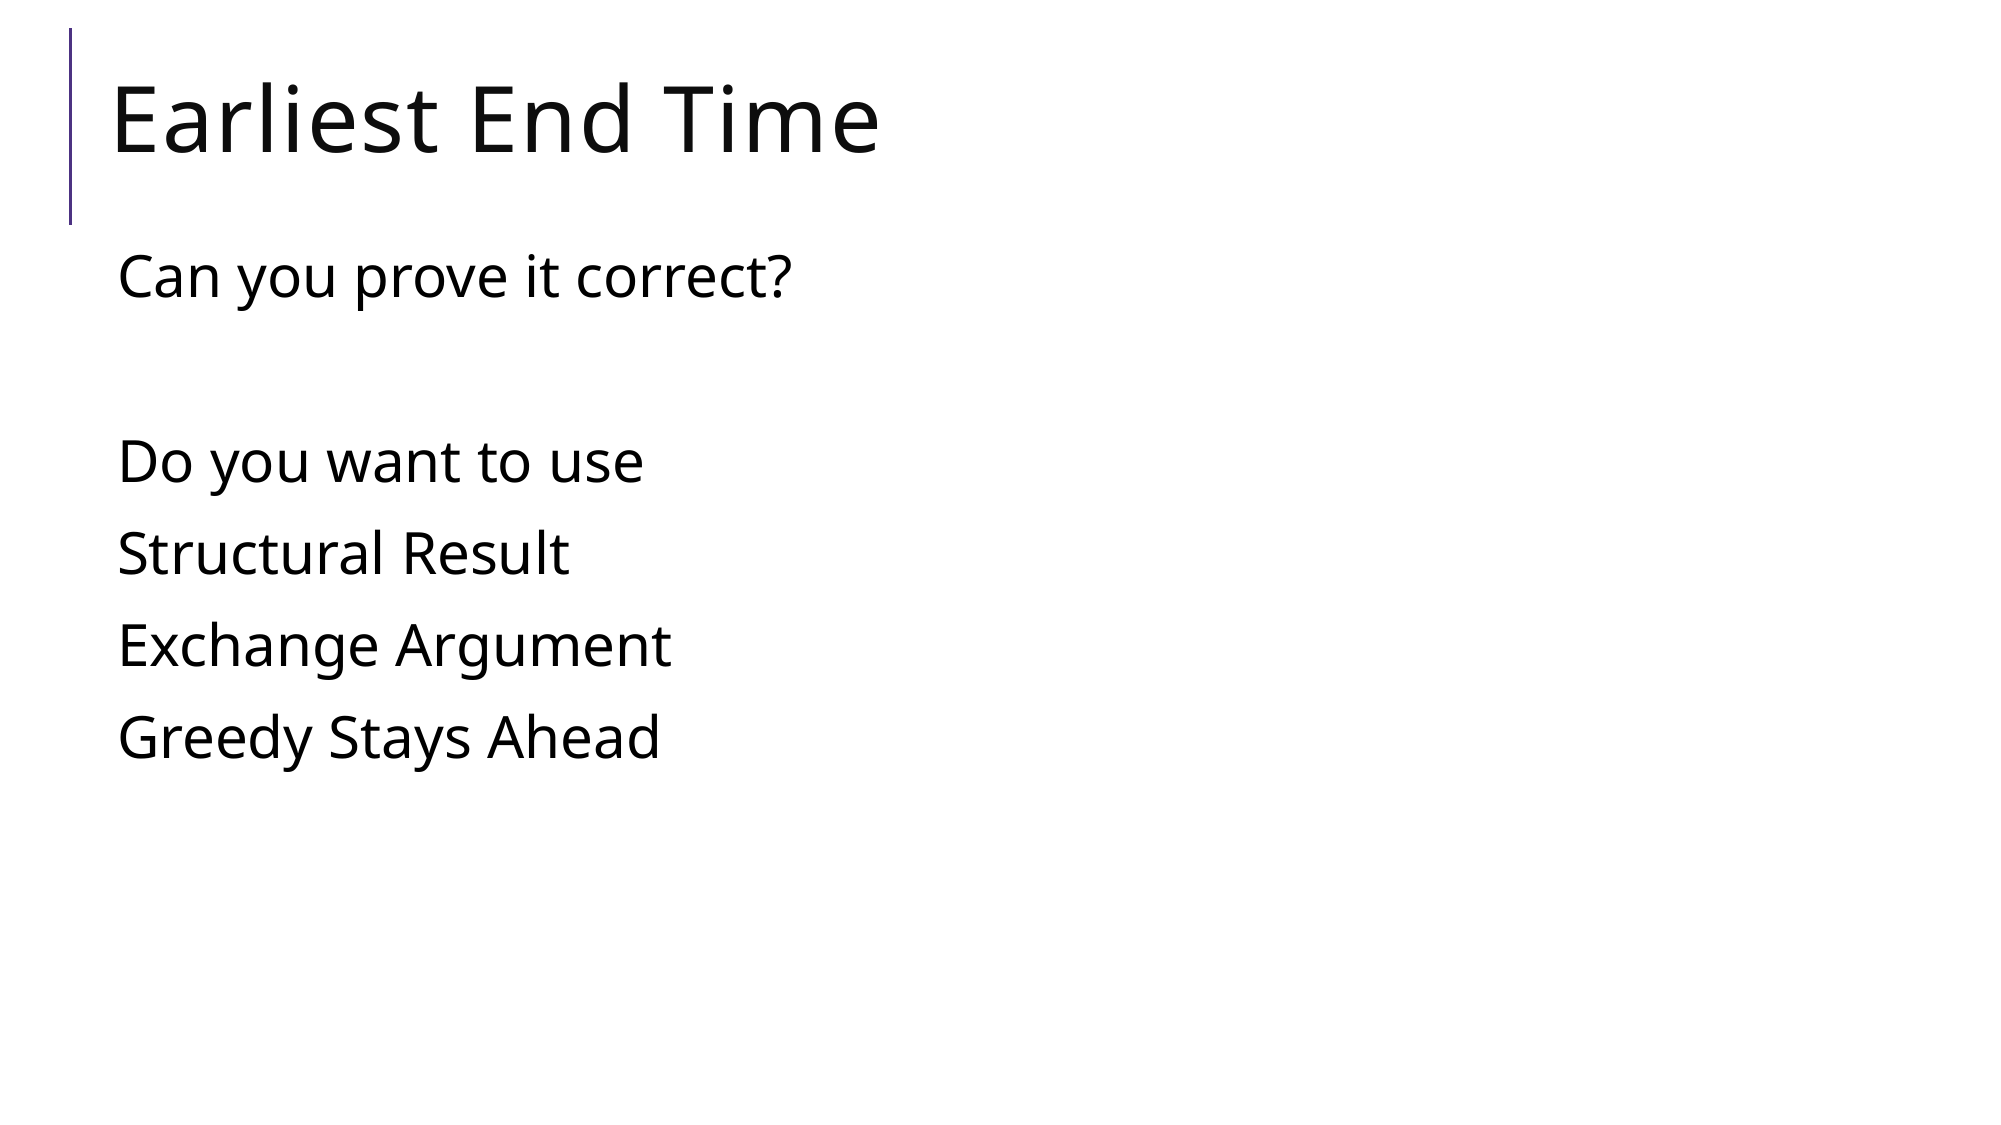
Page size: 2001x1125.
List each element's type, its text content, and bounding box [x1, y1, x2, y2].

list Can you prove it correct? Do you want to use Structural Result Exchange Argument Greedy Stays Ahead [94, 240, 1930, 1035]
title Earliest End Time [94, 43, 1930, 210]
